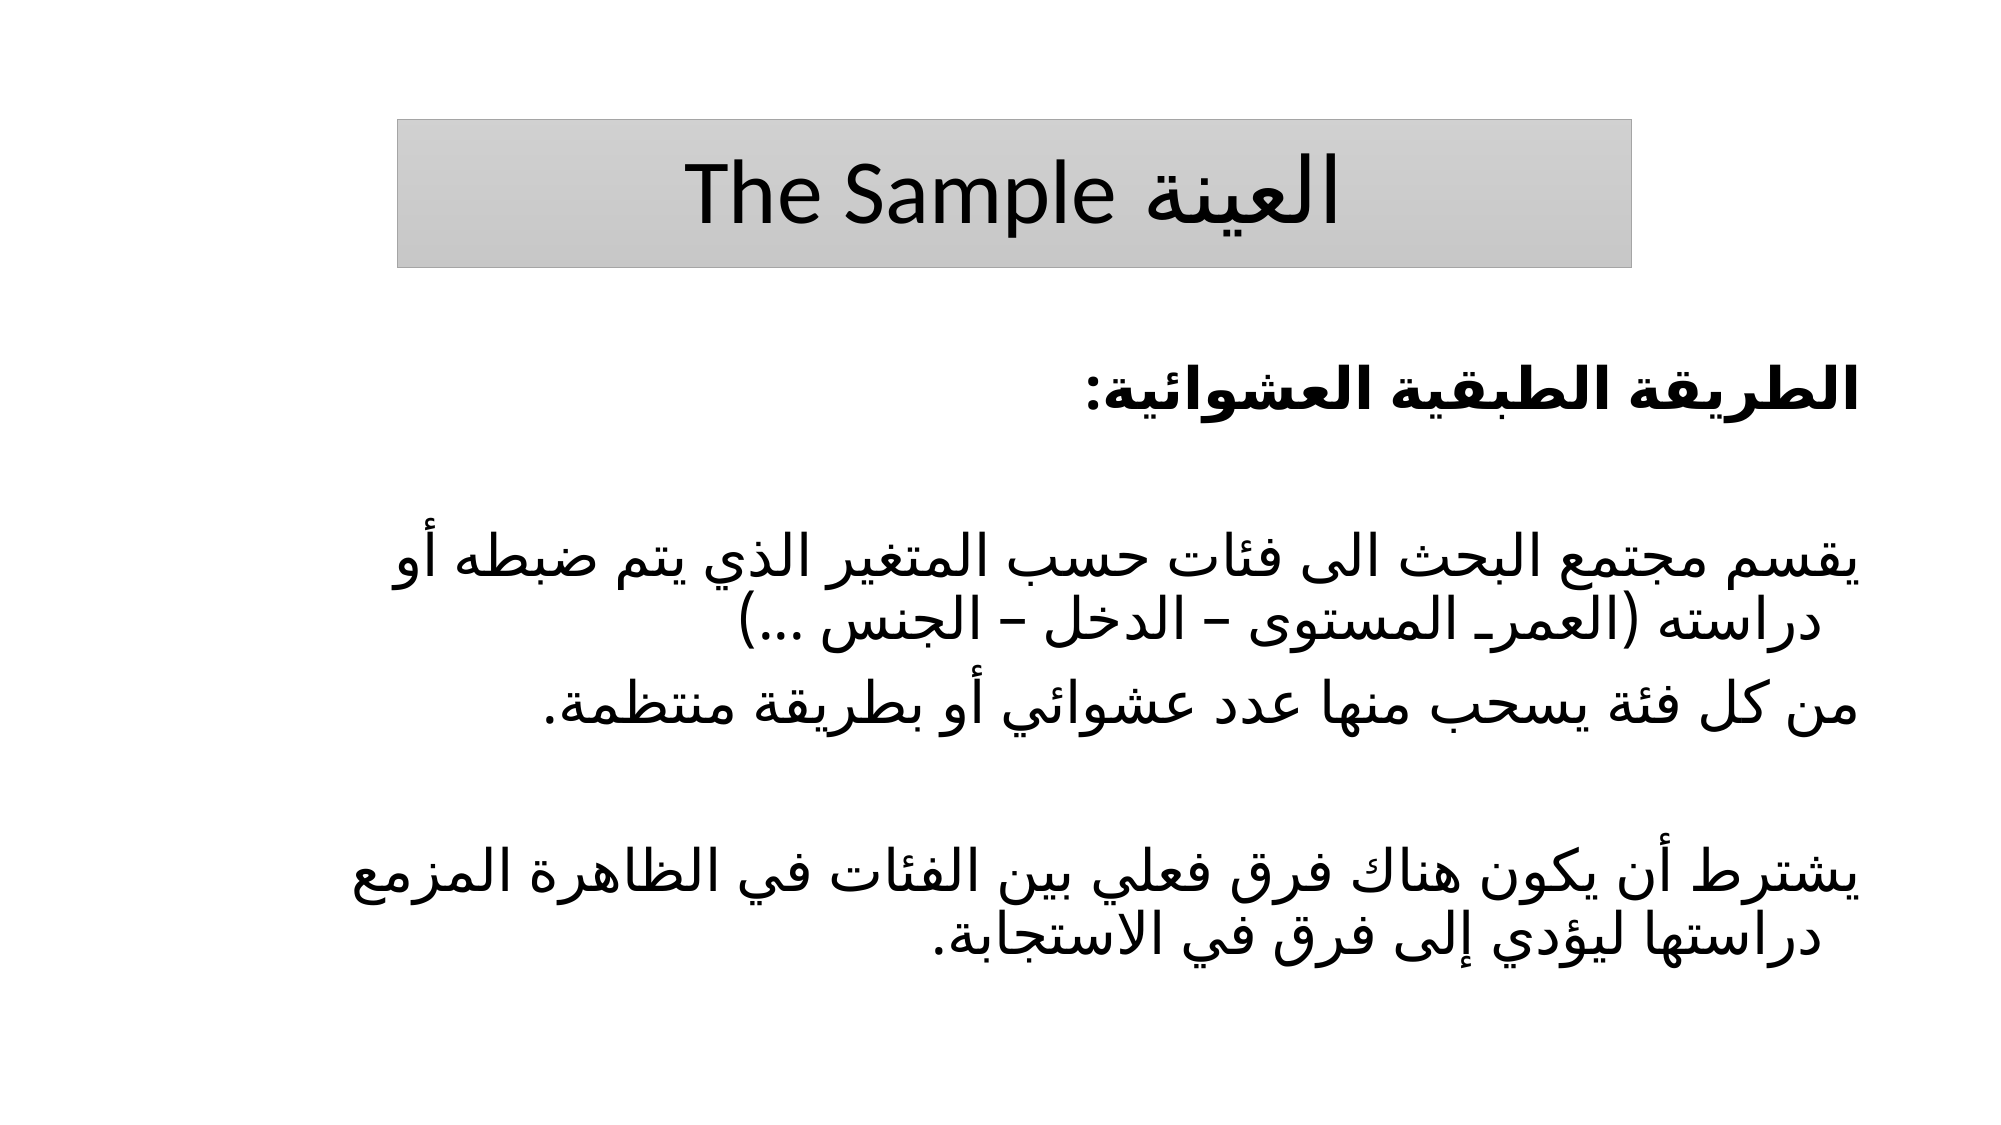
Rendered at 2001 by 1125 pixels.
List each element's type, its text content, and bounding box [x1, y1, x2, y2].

title العينة The Sample [397, 119, 1632, 268]
list الطريقة الطبقية العشوائية: يقسم مجتمع البحث الى فئات حسب المتغير الذي يتم ضبطه أو دراسته (العمرـ المستوى – الدخل – الجنس ...) من كل فئة يسحب منها عدد عشوائي أو بطريقة منتظمة. يشترط أن يكون هناك فرق فعلي بين الفئات في الظاهرة المزمع دراستها ليؤدي إلى فرق في الاستجابة. [324, 351, 1877, 1079]
